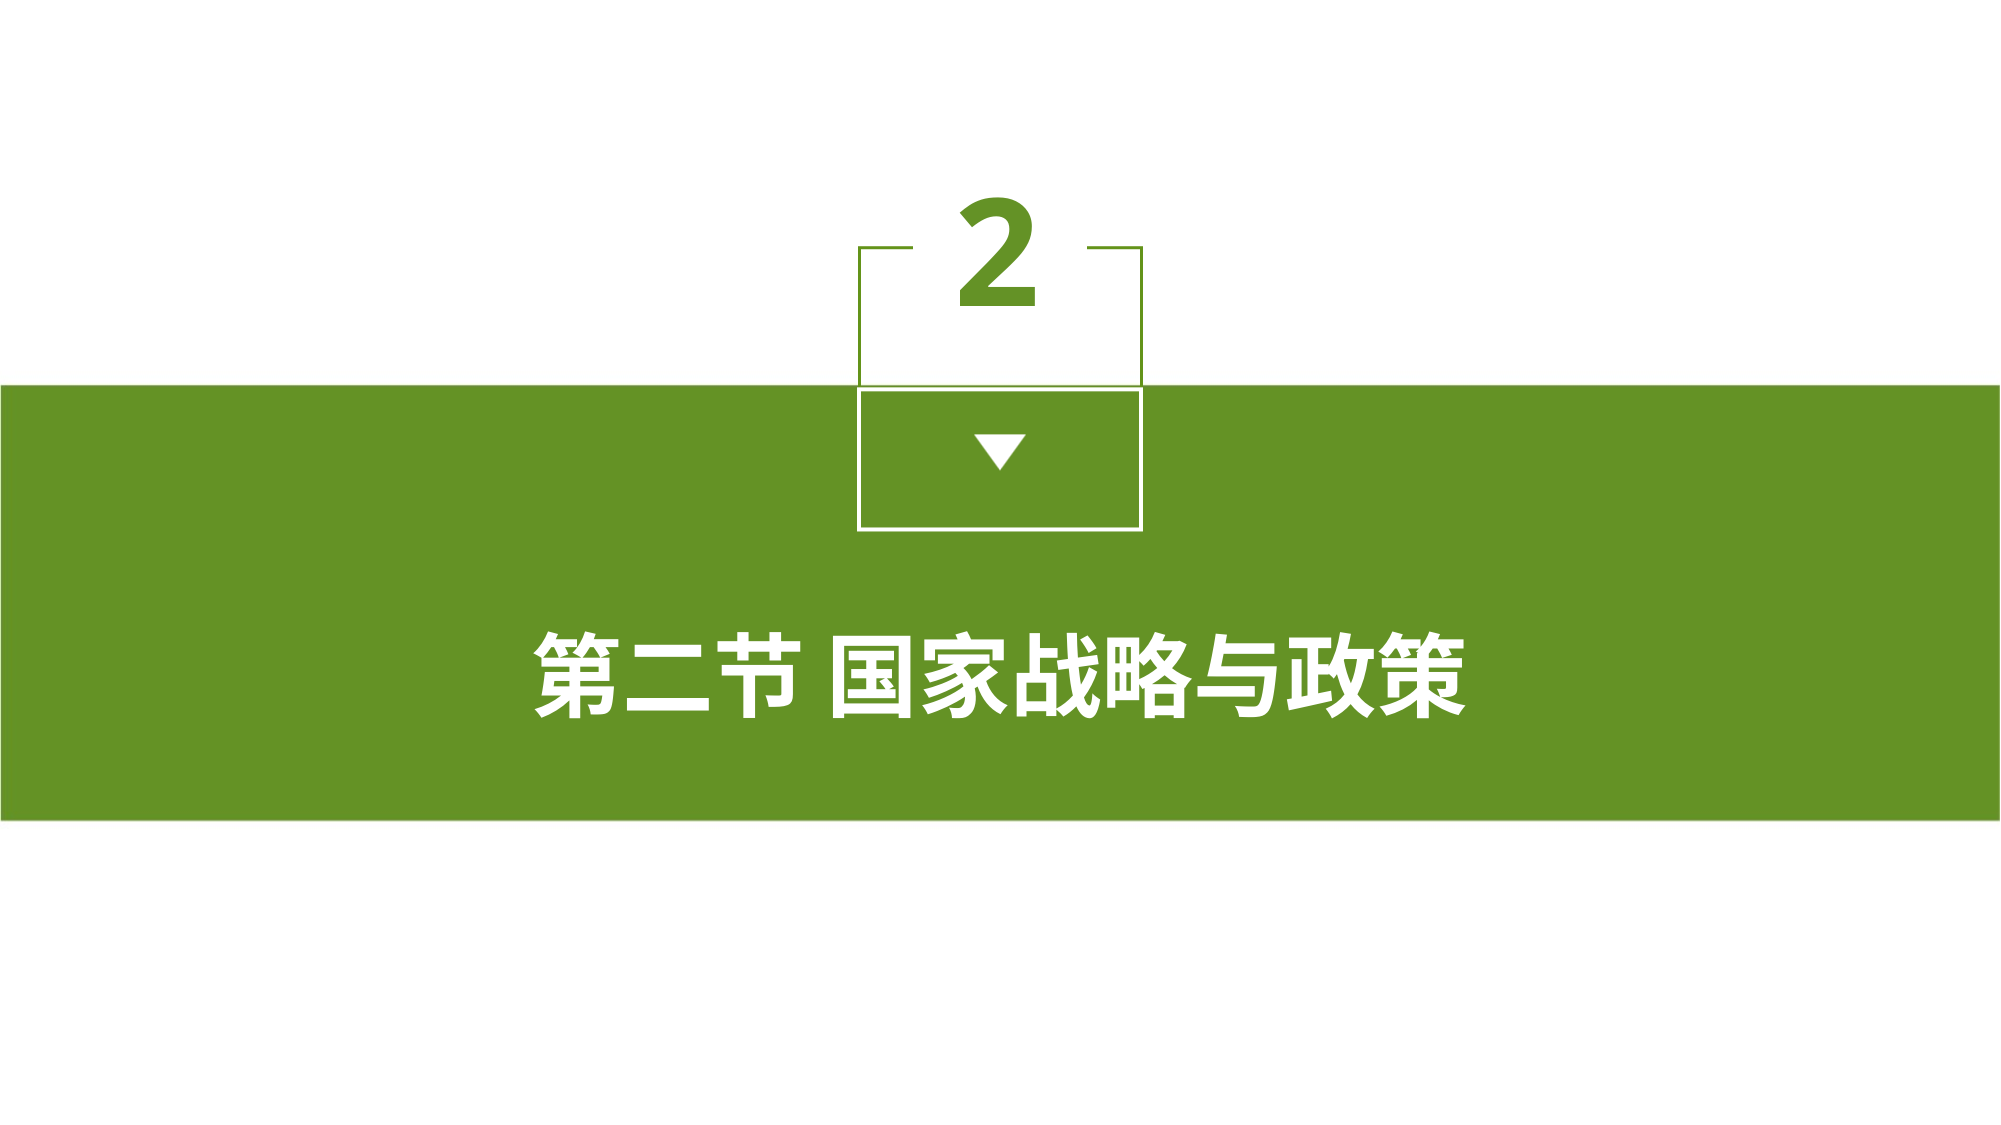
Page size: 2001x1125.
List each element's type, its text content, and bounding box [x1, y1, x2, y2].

text_box 第二节 国家战略与政策 [0, 608, 2000, 735]
text_box 2 [865, 148, 1130, 345]
picture [0, 735, 2000, 1125]
picture [0, 0, 2000, 608]
